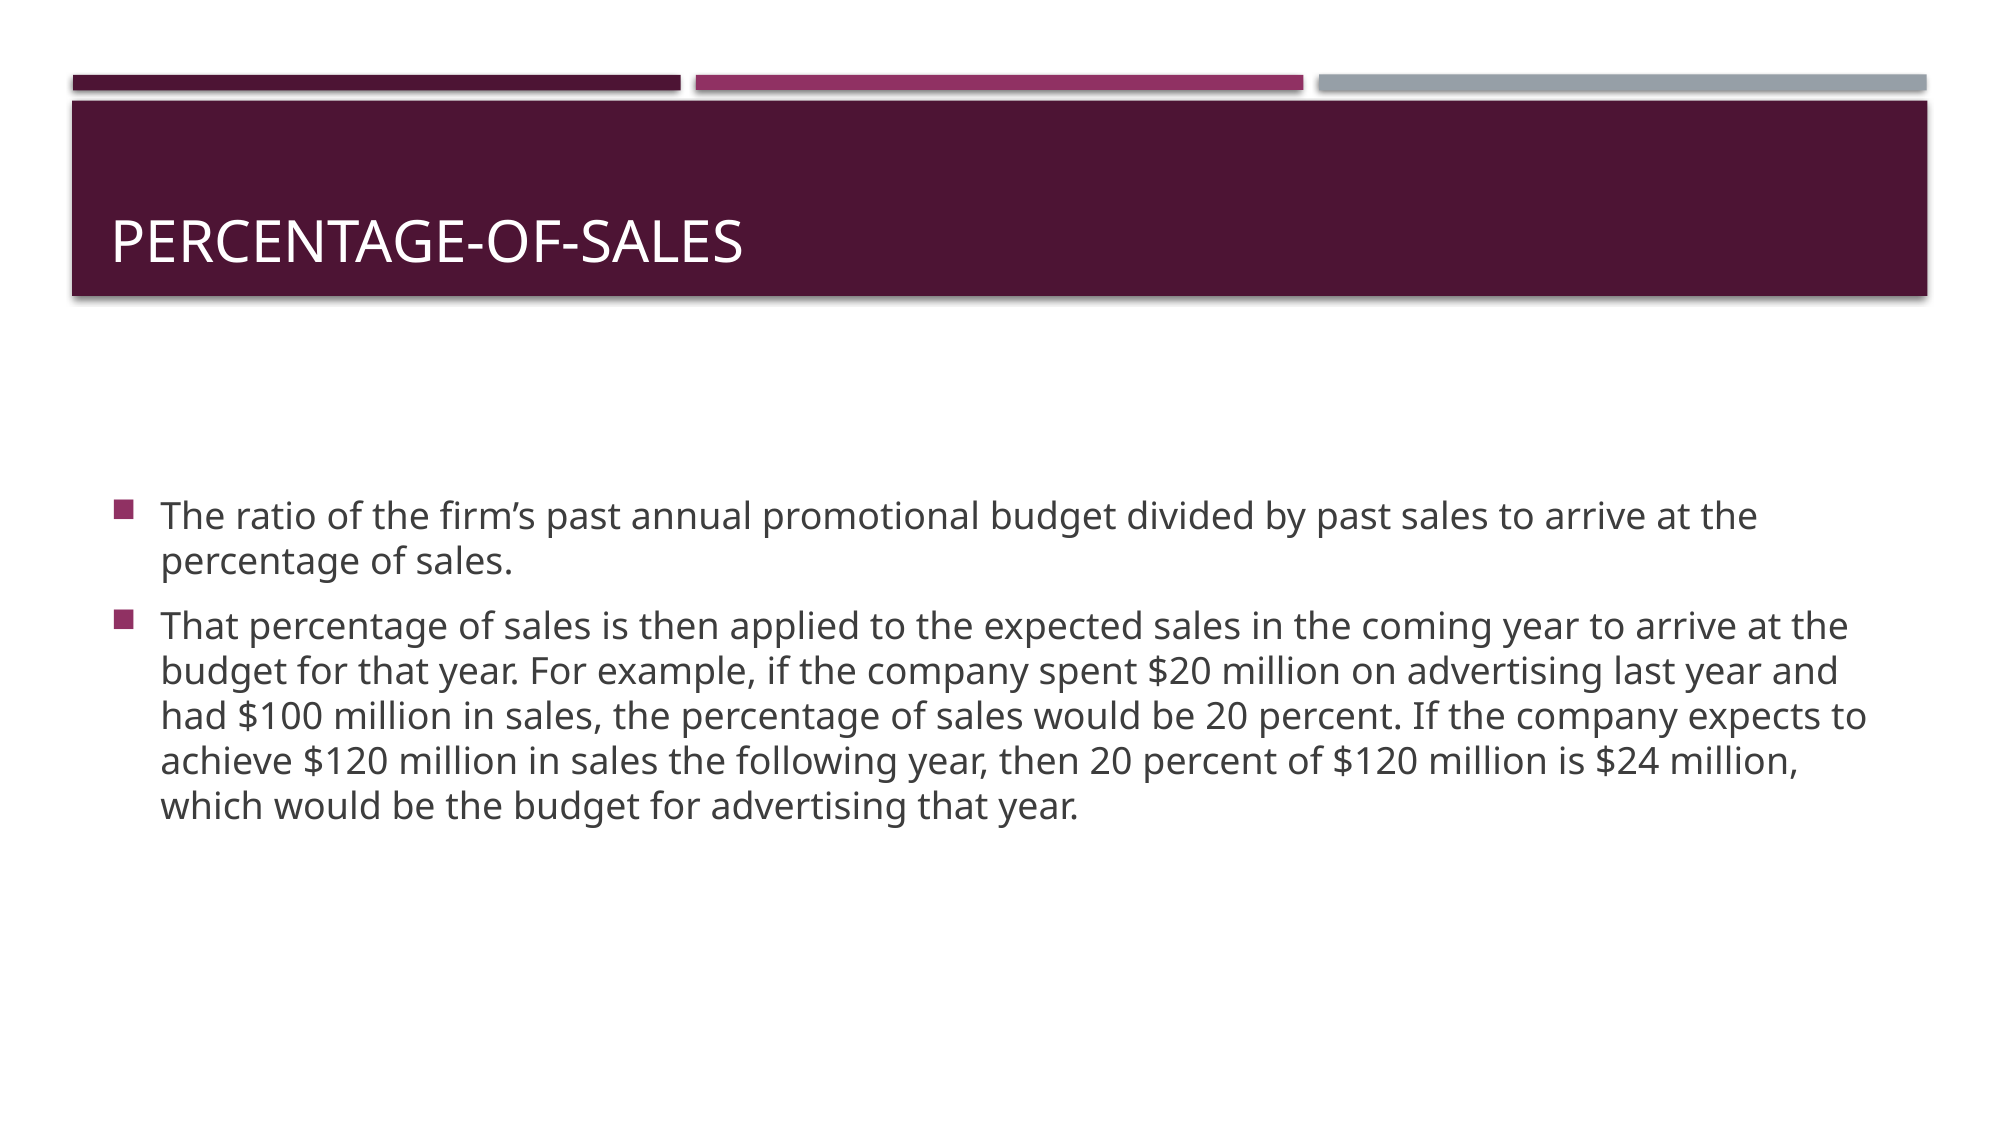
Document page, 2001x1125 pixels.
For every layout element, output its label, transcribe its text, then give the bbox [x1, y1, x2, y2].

title Percentage-of-sales [95, 115, 1905, 282]
list The ratio of the firm’s past annual promotional budget divided by past sales to arrive at the percentage of sales. That percentage of sales is then applied to the expected sales in the coming year to arrive at the budget for that year. For example, if the company spent $20 million on advertising last year and had $100 million in sales, the percentage of sales would be 20 percent. If the company expects to achieve $120 million in sales the following year, then 20 percent of $120 million is $24 million, which would be the budget for advertising that year. [95, 357, 1905, 962]
